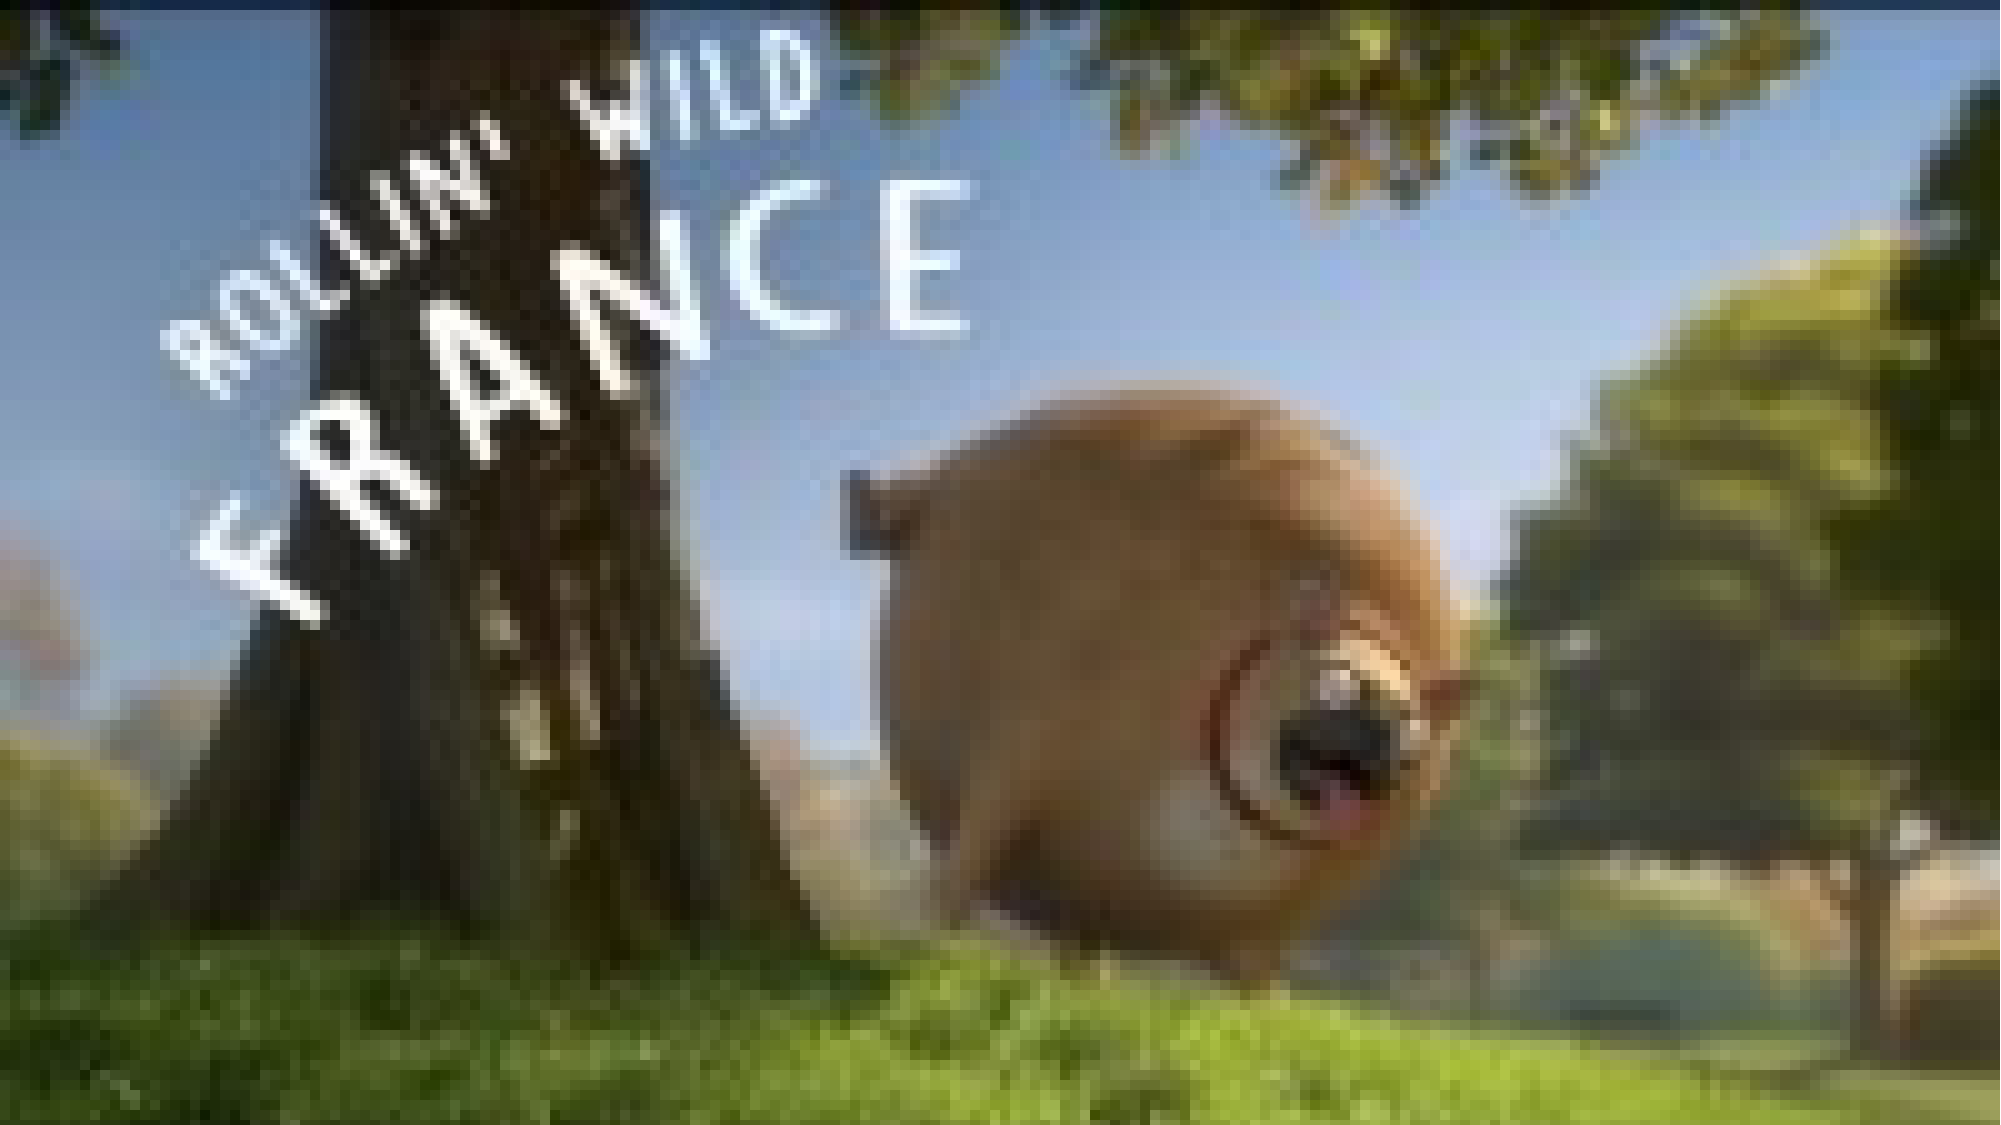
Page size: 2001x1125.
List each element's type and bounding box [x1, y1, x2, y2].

text_box [0, 0, 2000, 1125]
